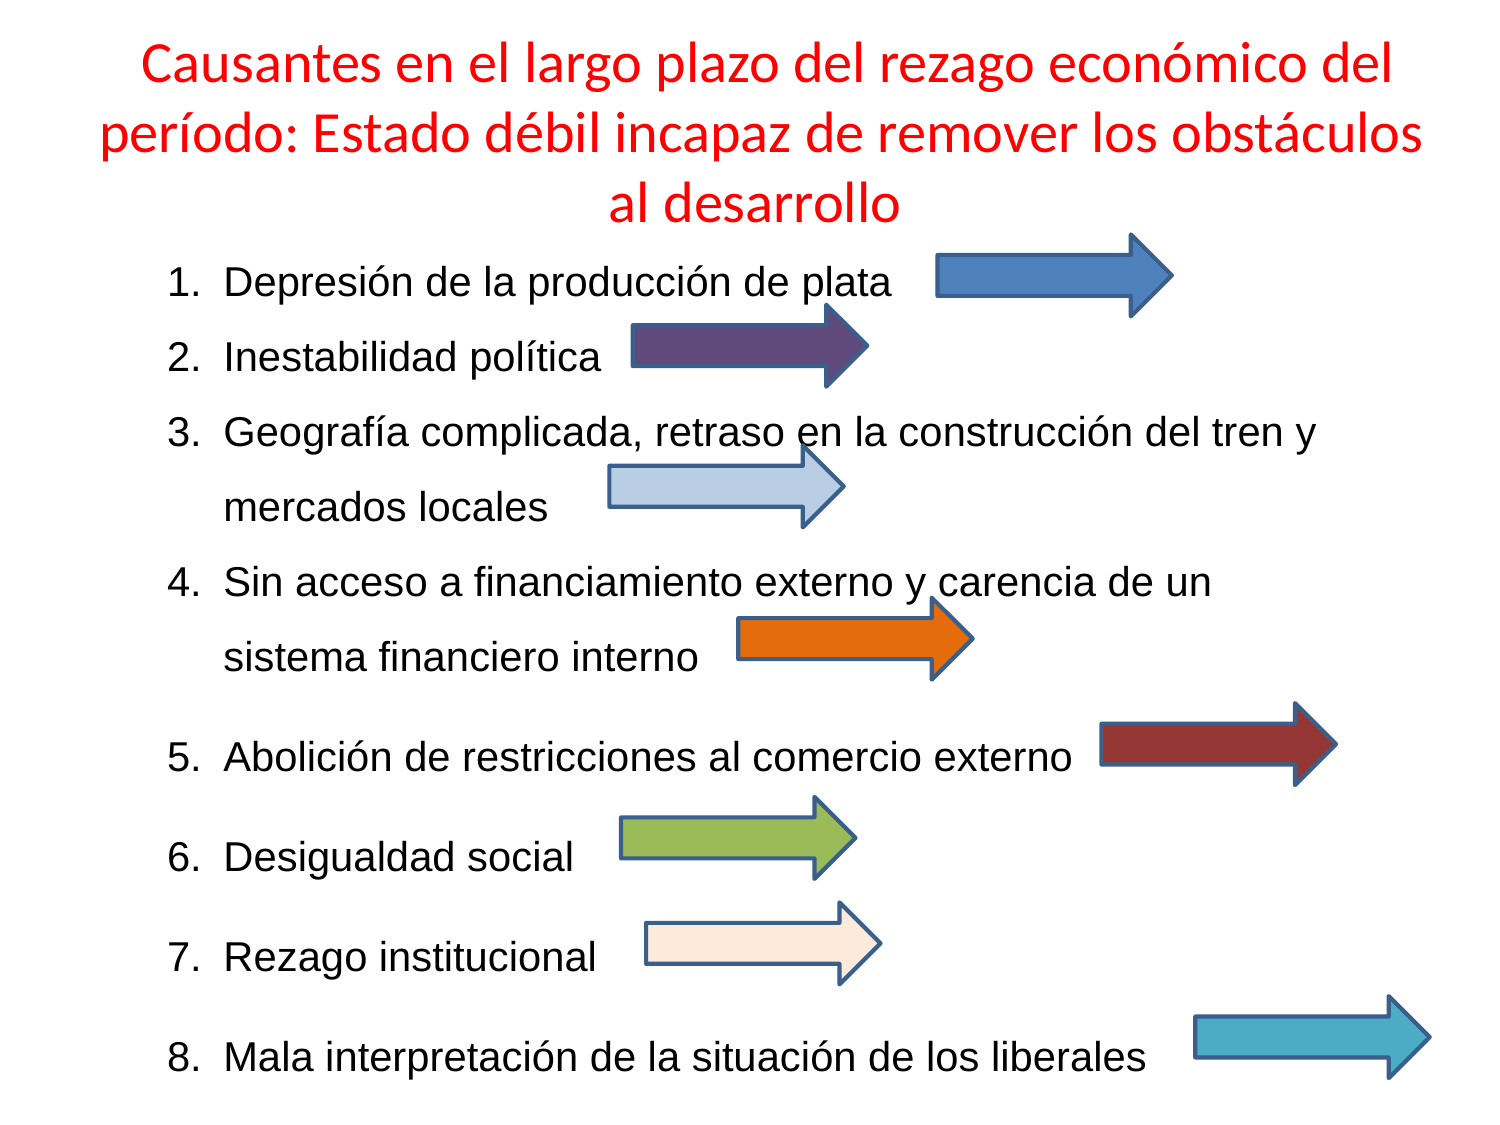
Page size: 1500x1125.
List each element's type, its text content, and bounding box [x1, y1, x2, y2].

text_box Depresión de la producción de plata Inestabilidad política Geografía complicada, retraso en la construcción del tren y mercados locales Sin acceso a financiamiento externo y carencia de un sistema financiero interno Abolición de restricciones al comercio externo Desigualdad social Rezago institucional Mala interpretación de la situación de los liberales [152, 222, 1336, 1088]
text_box [1099, 701, 1339, 788]
text_box [644, 900, 883, 987]
text_box [935, 232, 1174, 319]
text_box [630, 302, 870, 389]
text_box [607, 443, 846, 530]
text_box [736, 595, 975, 682]
title Causantes en el largo plazo del rezago económico del período: Estado débil incapaz de remover los obstáculos al desarrollo [58, 34, 1466, 223]
text_box [618, 794, 858, 881]
text_box [1193, 994, 1432, 1081]
